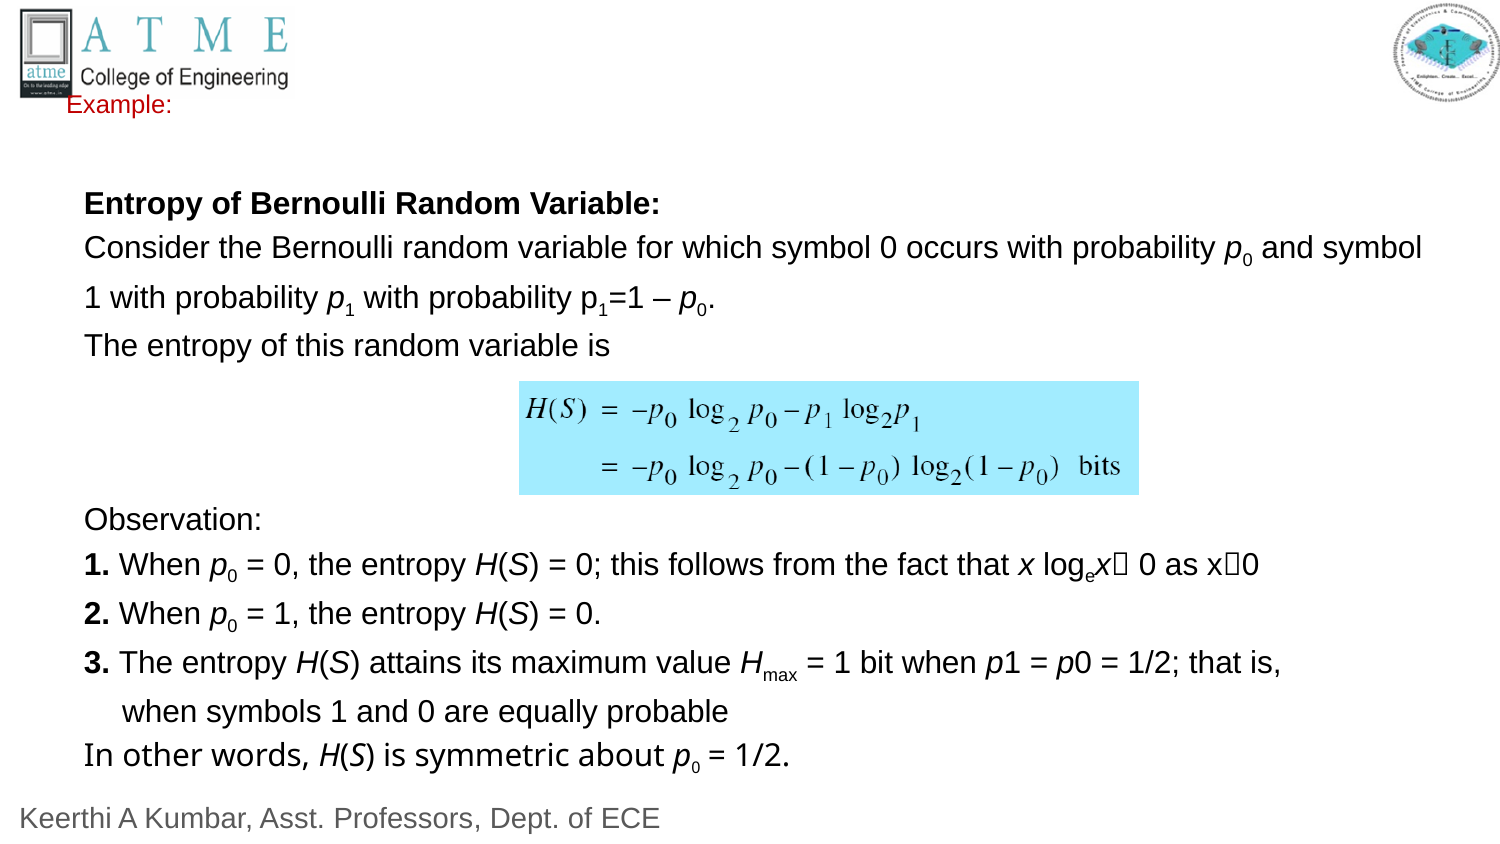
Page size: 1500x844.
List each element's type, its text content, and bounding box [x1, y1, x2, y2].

picture [17, 6, 295, 99]
list Entropy of Bernoulli Random Variable: Consider the Bernoulli random variable for which symbol 0 occurs with probability p0 and symbol 1 with probability p1 with probability p1=1 – p0. The entropy of this random variable is Observation: 1. When p0 = 0, the entropy H(S) = 0; this follows from the fact that x logex 0 as x0 2. When p0 = 1, the entropy H(S) = 0. 3. The entropy H(S) attains its maximum value Hmax = 1 bit when p1 = p0 = 1/2; that is, when symbols 1 and 0 are equally probable In other words, H(S) is symmetric about p0 = 1/2. [51, 162, 1449, 795]
title Example: [51, 72, 1449, 134]
picture [519, 381, 1139, 496]
picture [1389, 1, 1500, 104]
